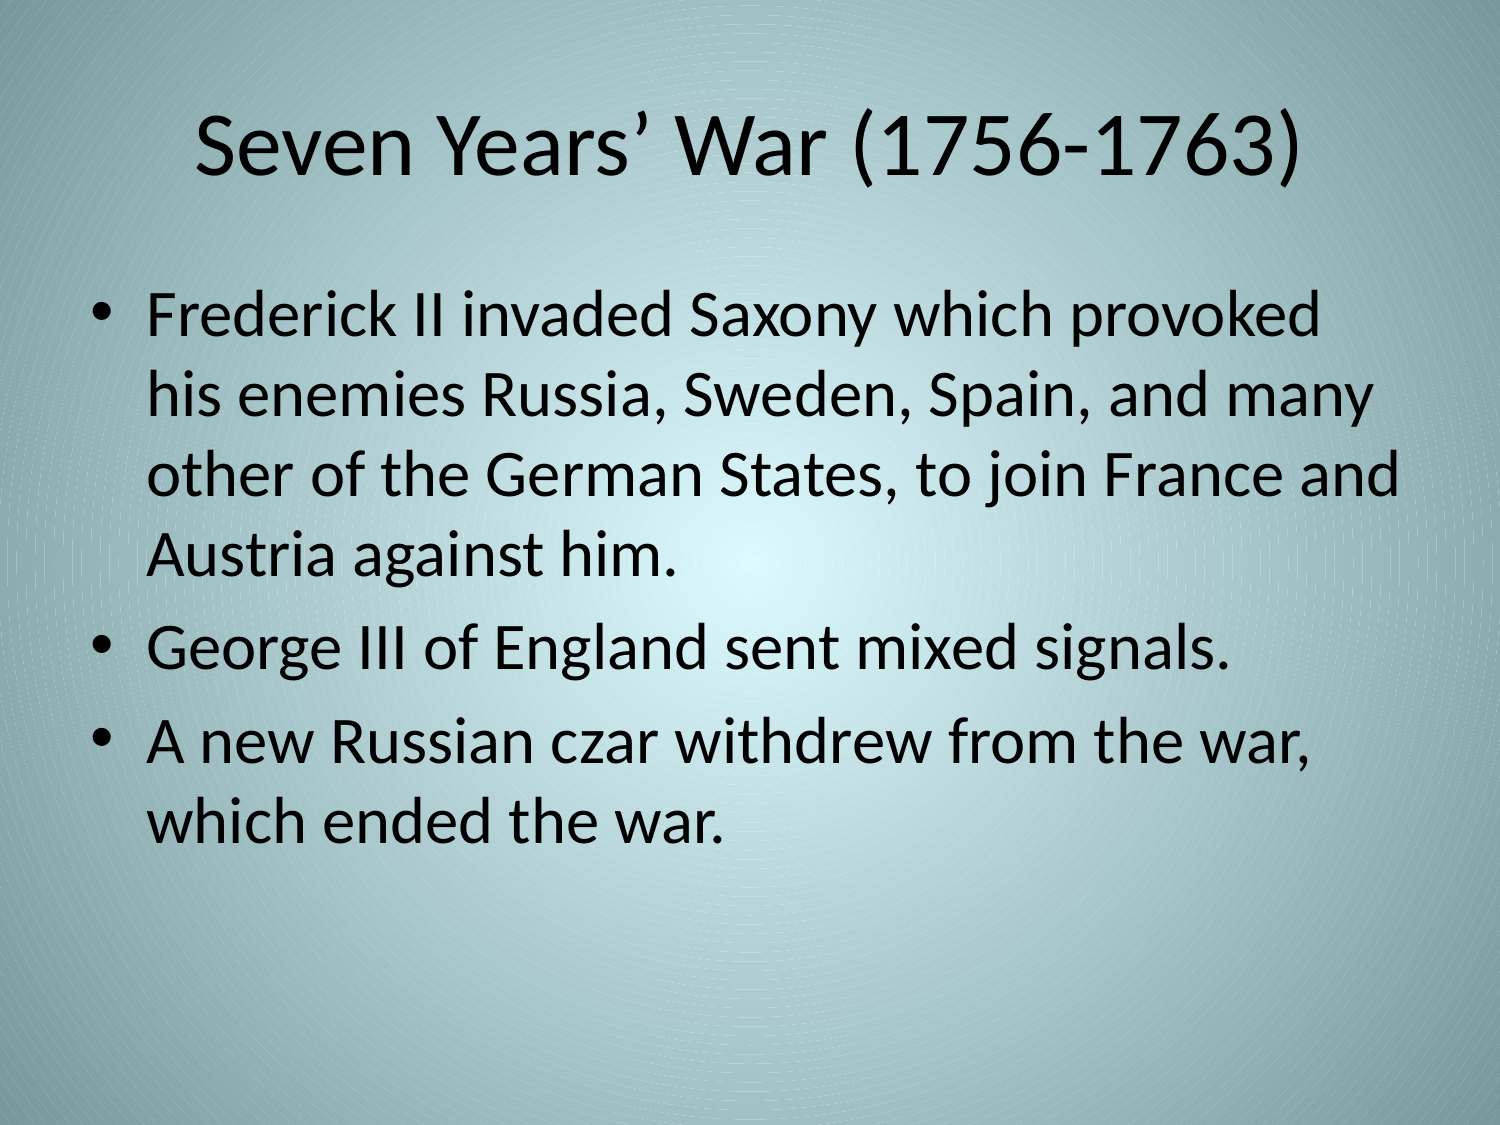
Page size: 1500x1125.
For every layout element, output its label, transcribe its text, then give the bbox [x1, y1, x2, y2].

list Frederick II invaded Saxony which provoked his enemies Russia, Sweden, Spain, and many other of the German States, to join France and Austria against him. George III of England sent mixed signals. A new Russian czar withdrew from the war, which ended the war. [75, 262, 1425, 1005]
title Seven Years’ War (1756-1763) [75, 45, 1425, 233]
